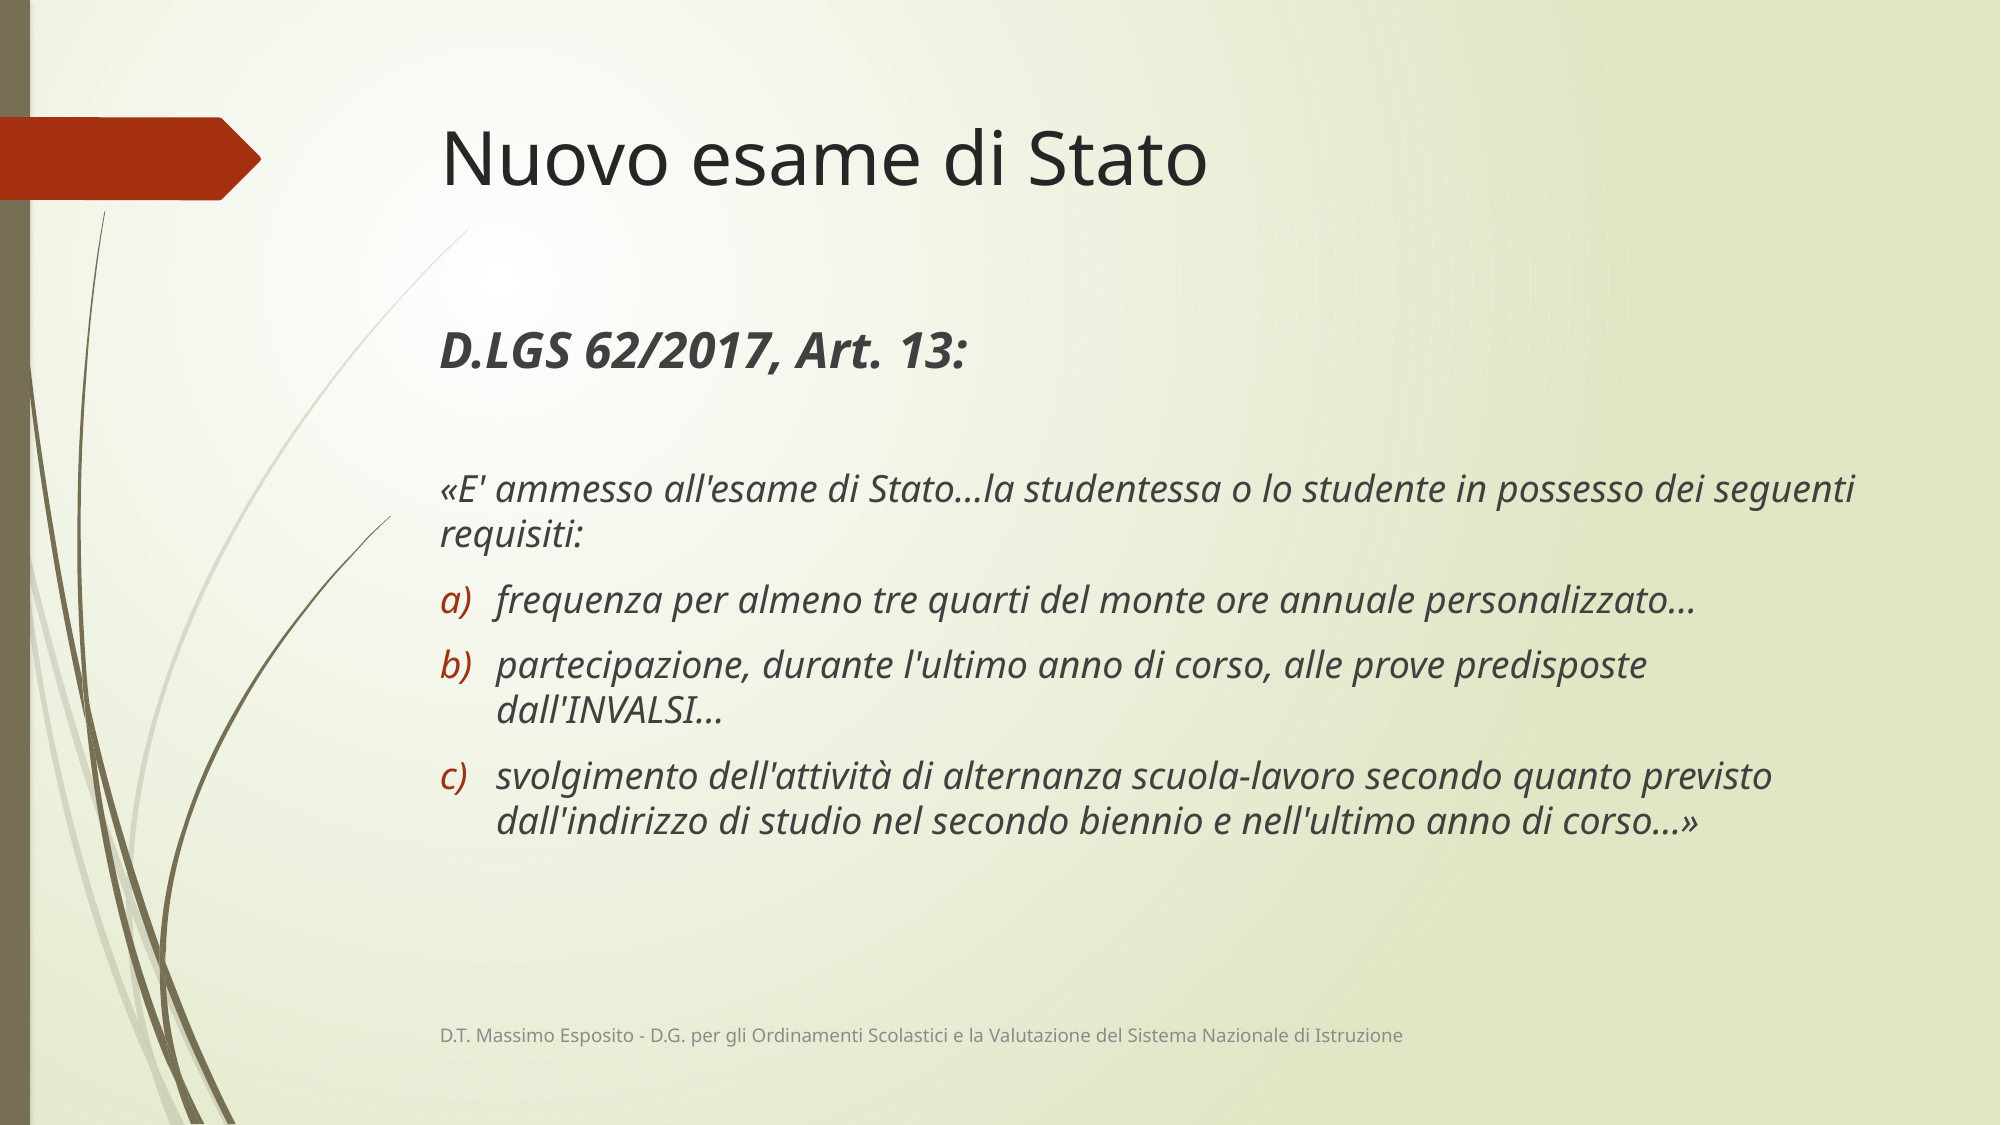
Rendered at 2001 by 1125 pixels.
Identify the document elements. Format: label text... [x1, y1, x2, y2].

title Nuovo esame di Stato [425, 102, 1888, 222]
list D.LGS 62/2017, Art. 13: «E' ammesso all'esame di Stato…la studentessa o lo studente in possesso dei seguenti requisiti: frequenza per almeno tre quarti del monte ore annuale personalizzato… partecipazione, durante l'ultimo anno di corso, alle prove predisposte dall'INVALSI… svolgimento dell'attività di alternanza scuola-lavoro secondo quanto previsto dall'indirizzo di studio nel secondo biennio e nell'ultimo anno di corso…» [424, 310, 1888, 1074]
footer D.T. Massimo Esposito - D.G. per gli Ordinamenti Scolastici e la Valutazione del Sistema Nazionale di Istruzione [424, 1006, 1675, 1067]
